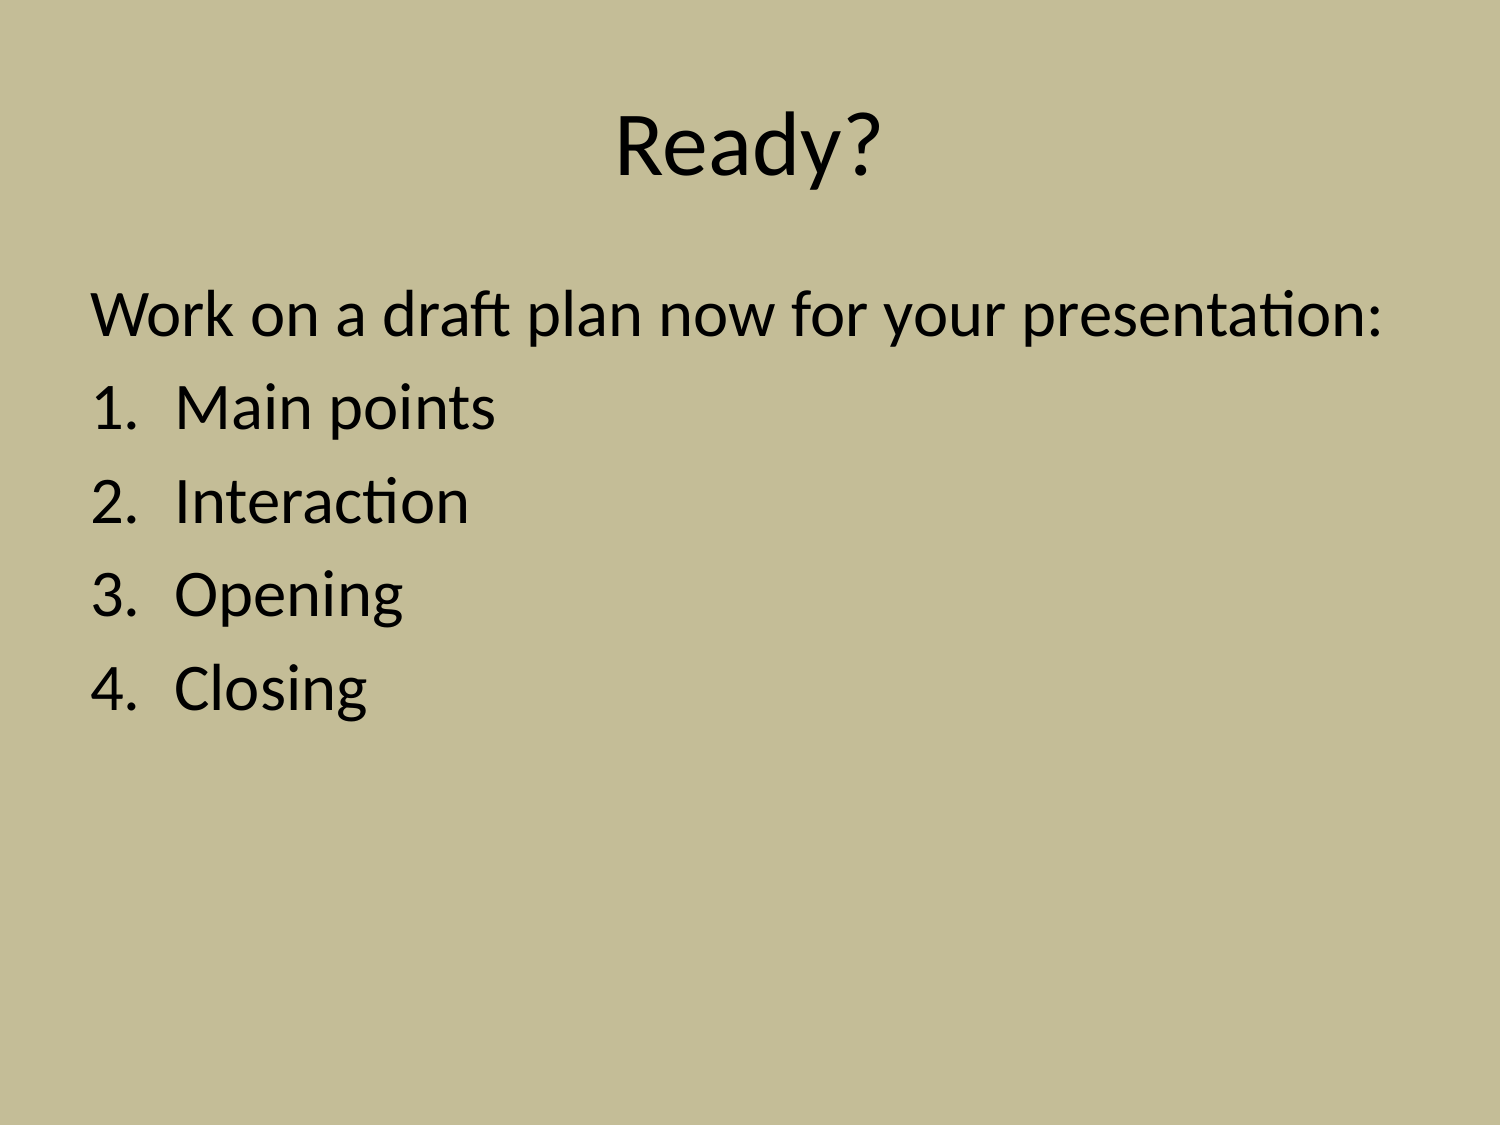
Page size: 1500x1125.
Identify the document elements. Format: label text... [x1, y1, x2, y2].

list Work on a draft plan now for your presentation: Main points Interaction Opening Closing [75, 262, 1425, 1005]
title Ready? [75, 45, 1425, 233]
